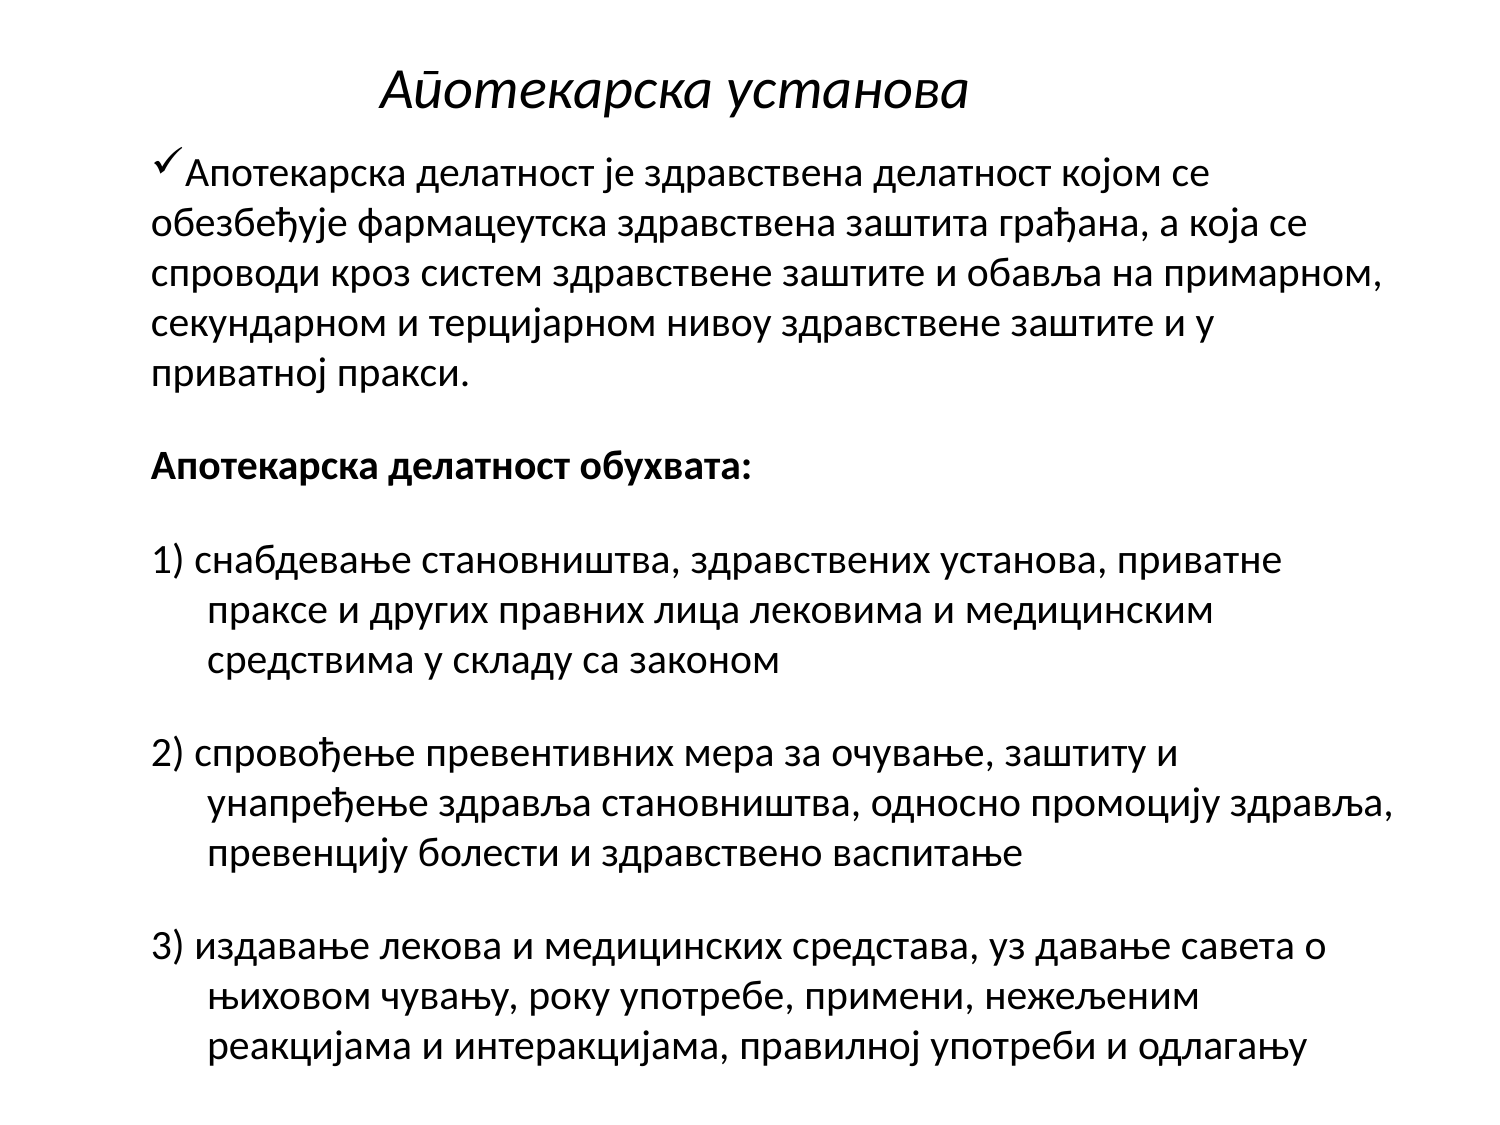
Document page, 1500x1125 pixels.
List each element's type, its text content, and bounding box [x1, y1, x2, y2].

title Апотекарска установа [88, 42, 1276, 128]
list Апотекарска делатност је здравствена делатност којом се обезбеђује фармацеутска здравствена заштита грађана, а која се спроводи кроз систем здравствене заштите и обавља на примарном, секундарном и терцијарном нивоу здравствене заштите и у приватној пракси. Апотекарска делатност обухвата: 1) снабдевање становништва, здравствених установа, приватне праксе и других правних лица лековима и медицинским средствима у складу са законом 2) спровођење превентивних мера за очување, заштиту и унапређење здравља становништва, односно промоцију здравља, превенцију болести и здравствено васпитање 3) издавање лекова и медицинских средстава, уз давање савета о њиховом чувању, року употребе, примени, нежељеним реакцијама и интеракцијама, правилној употреби и одлагању [135, 137, 1412, 1012]
